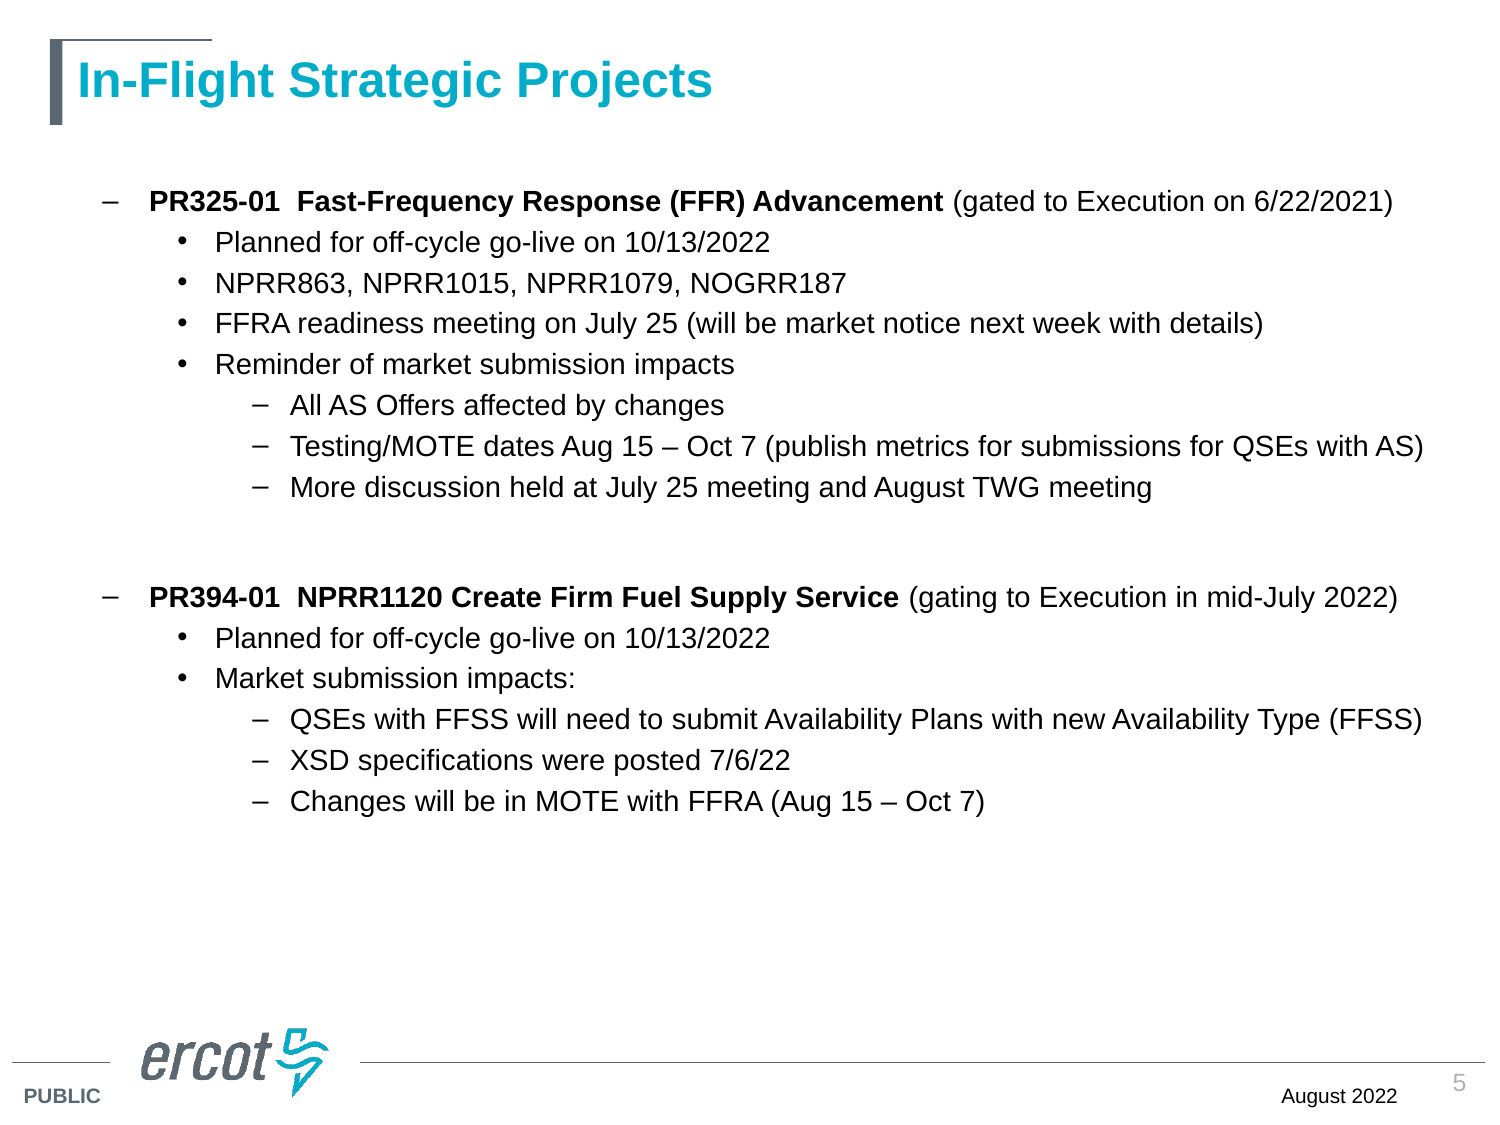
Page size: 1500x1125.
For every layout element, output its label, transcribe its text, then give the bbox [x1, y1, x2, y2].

slide_number 5 [1437, 1064, 1475, 1099]
list PR325-01 Fast-Frequency Response (FFR) Advancement (gated to Execution on 6/22/2021) Planned for off-cycle go-live on 10/13/2022 NPRR863, NPRR1015, NPRR1079, NOGRR187 FFRA readiness meeting on July 25 (will be market notice next week with details) Reminder of market submission impacts All AS Offers affected by changes Testing/MOTE dates Aug 15 – Oct 7 (publish metrics for submissions for QSEs with AS) More discussion held at July 25 meeting and August TWG meeting PR394-01 NPRR1120 Create Firm Fuel Supply Service (gating to Execution in mid-July 2022) Planned for off-cycle go-live on 10/13/2022 Market submission impacts: QSEs with FFSS will need to submit Availability Plans with new Availability Type (FFSS) XSD specifications were posted 7/6/22 Changes will be in MOTE with FFRA (Aug 15 – Oct 7) [12, 174, 1488, 925]
picture [137, 1024, 332, 1100]
title In-Flight Strategic Projects [62, 39, 800, 125]
